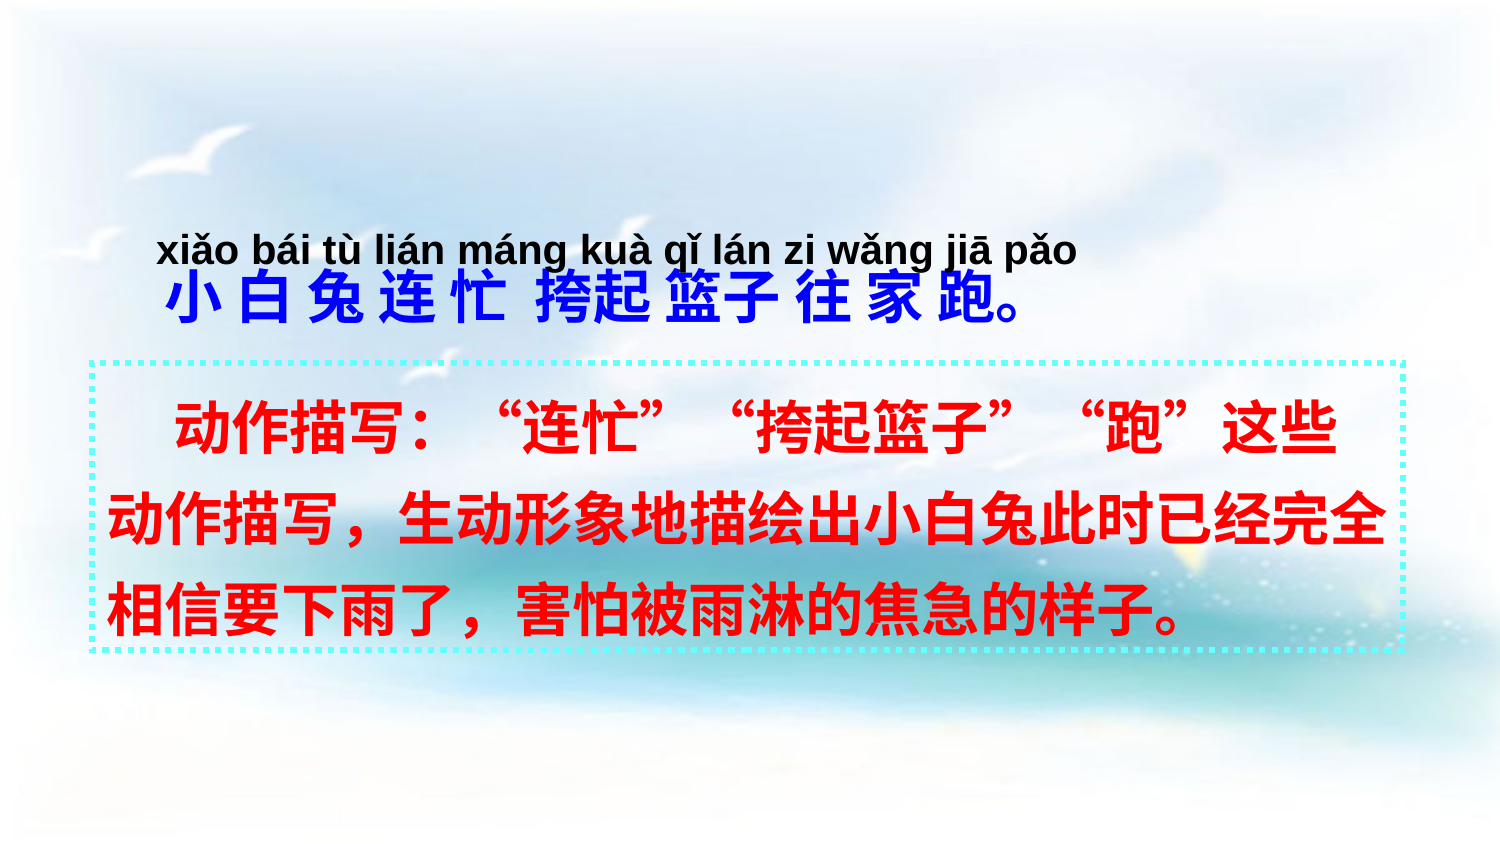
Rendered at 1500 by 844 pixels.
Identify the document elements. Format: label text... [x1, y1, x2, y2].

text_box 动作描写：“连忙”“挎起篮子”“跑”这些动作描写，生动形象地描绘出小白兔此时已经完全相信要下雨了，害怕被雨淋的焦急的样子。 [91, 362, 1403, 651]
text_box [82, 125, 1415, 340]
picture [0, 0, 1500, 844]
